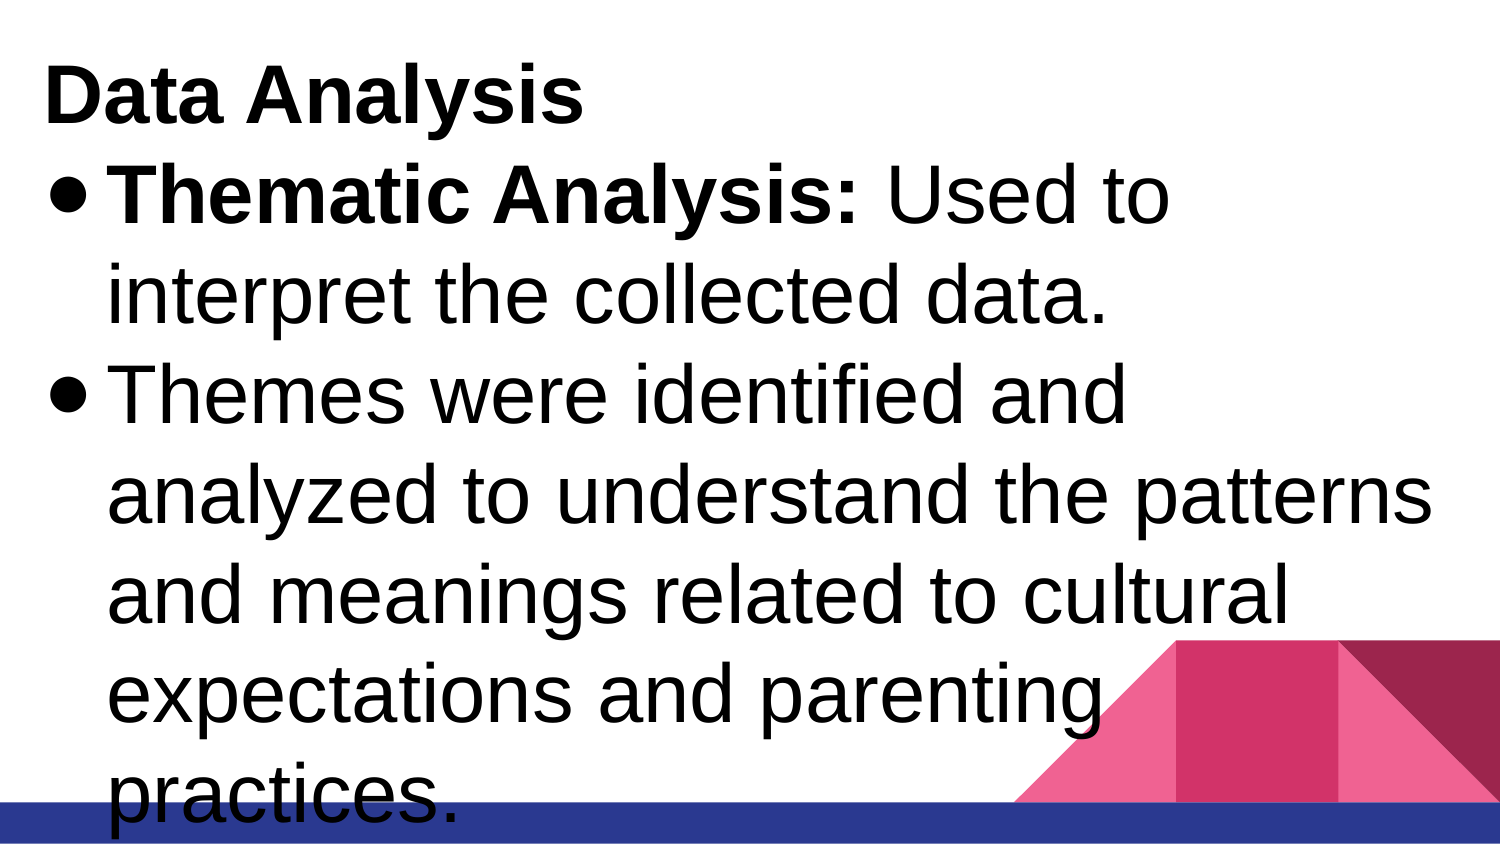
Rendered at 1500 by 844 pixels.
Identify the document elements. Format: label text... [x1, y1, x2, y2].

list Data Analysis Thematic Analysis: Used to interpret the collected data. Themes were identified and analyzed to understand the patterns and meanings related to cultural expectations and parenting practices. [29, 24, 1476, 800]
